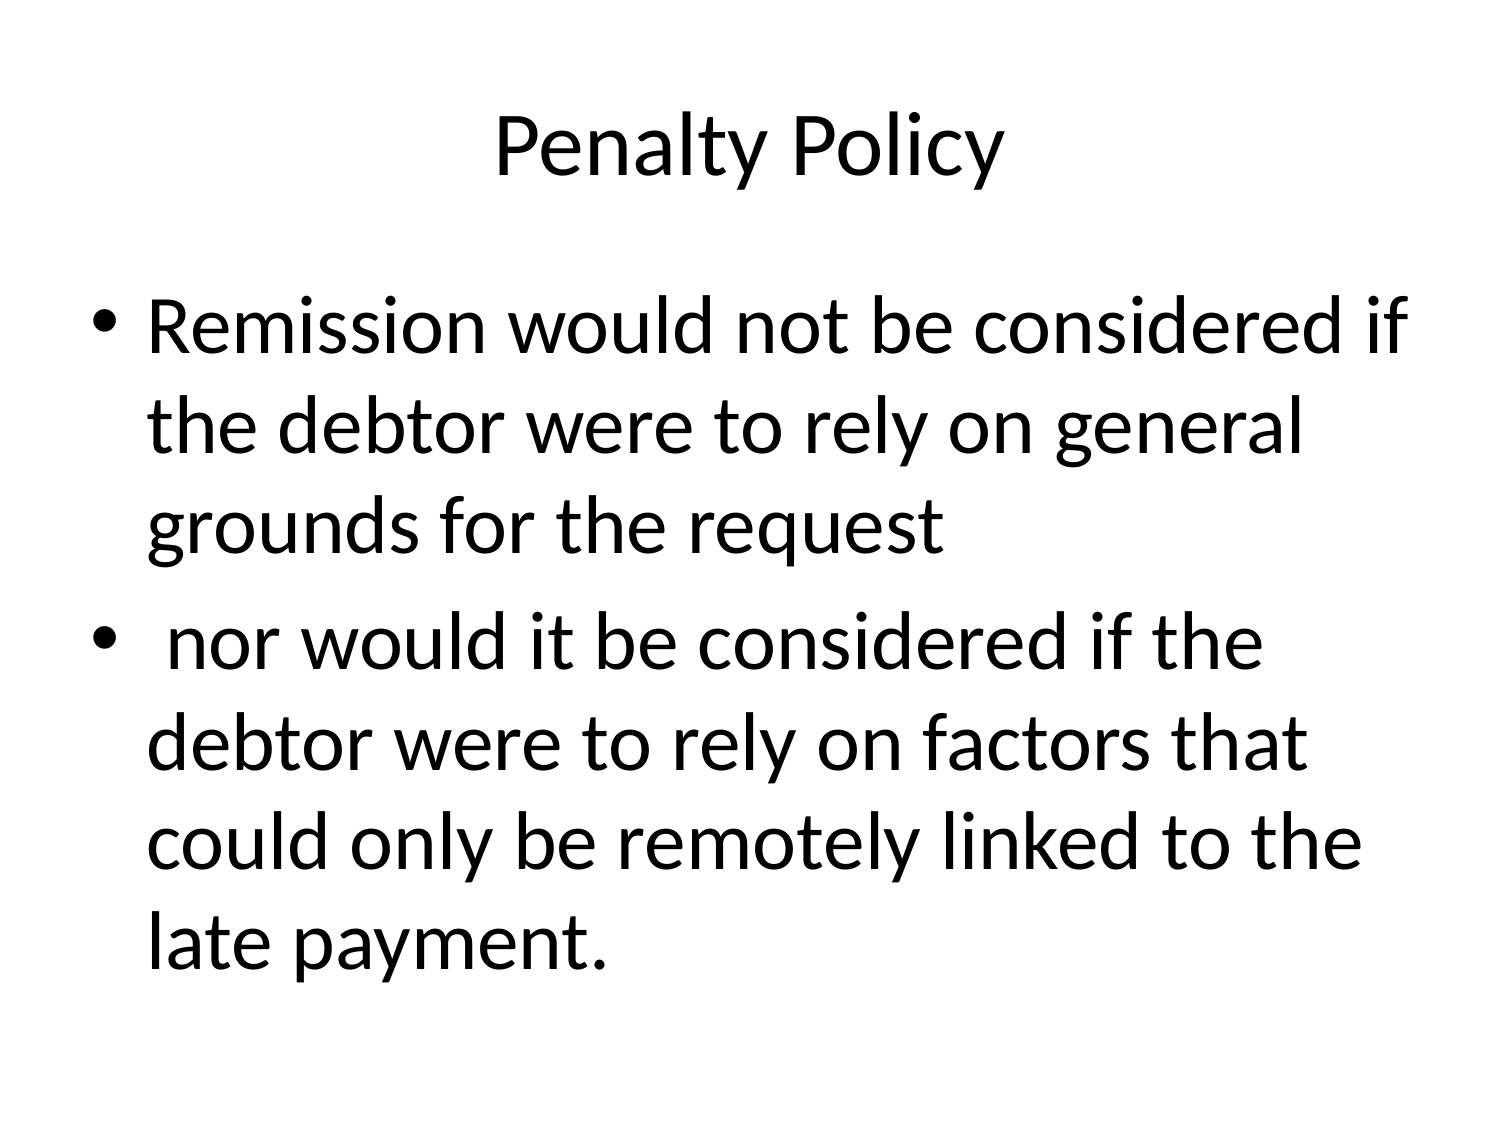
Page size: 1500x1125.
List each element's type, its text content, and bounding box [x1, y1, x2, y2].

title Penalty Policy [75, 45, 1425, 233]
list Remission would not be considered if the debtor were to rely on general grounds for the request nor would it be considered if the debtor were to rely on factors that could only be remotely linked to the late payment. [75, 262, 1425, 1005]
